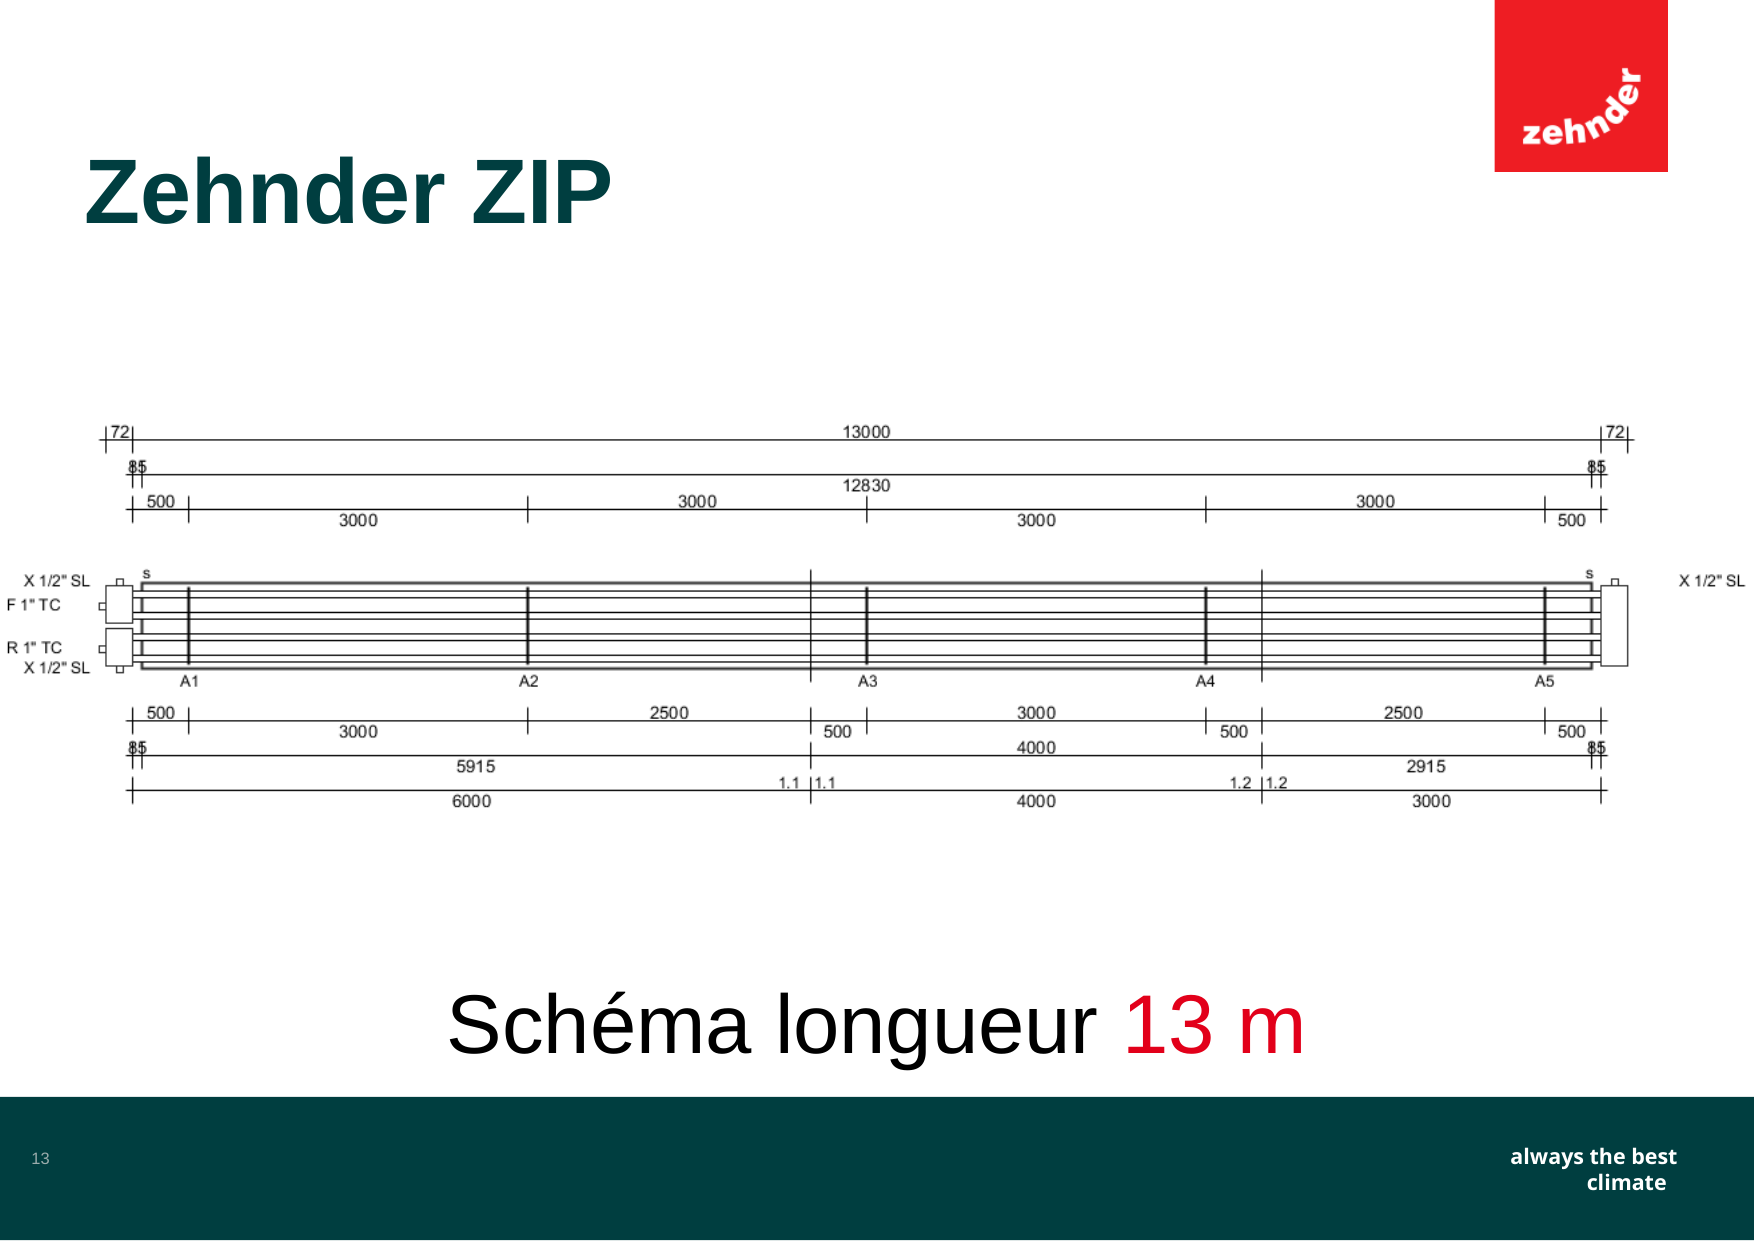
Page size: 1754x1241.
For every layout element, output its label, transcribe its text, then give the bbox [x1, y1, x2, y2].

text_box Schéma longueur 13 m [431, 962, 1323, 1078]
title Zehnder ZIP [70, 136, 1583, 207]
picture [0, 418, 1754, 822]
